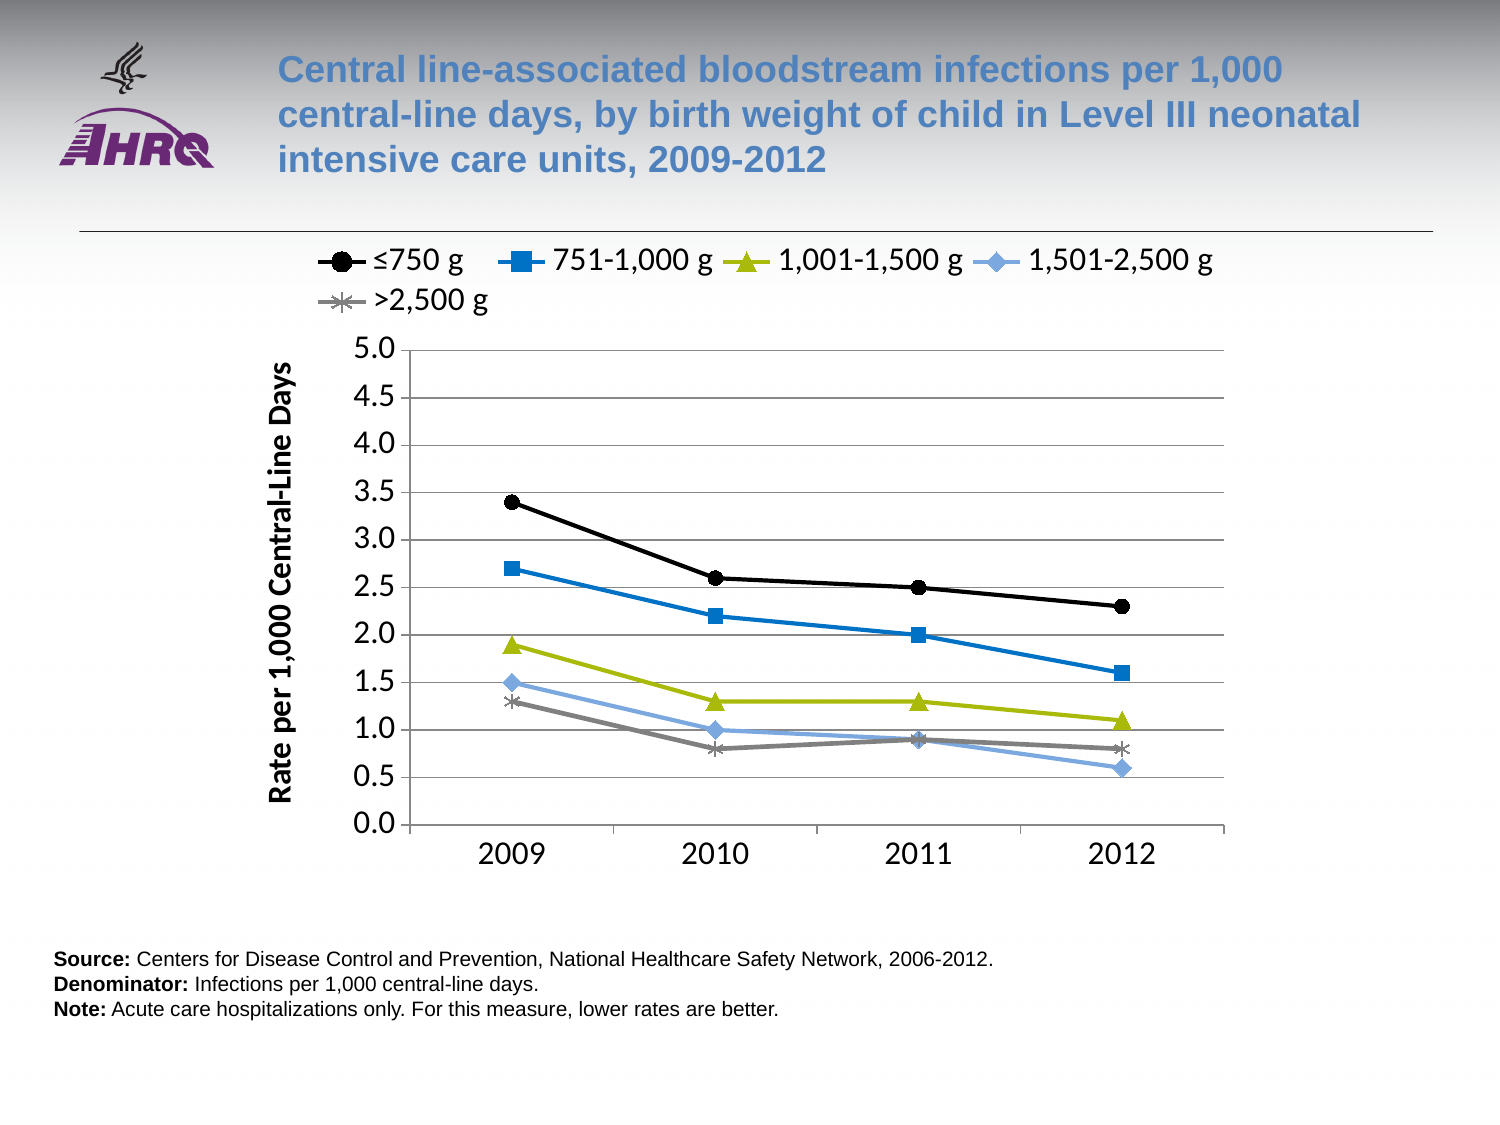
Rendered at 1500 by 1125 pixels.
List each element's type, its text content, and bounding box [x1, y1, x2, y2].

title Central line-associated bloodstream infections per 1,000 central-line days, by birth weight of child in Level III neonatal intensive care units, 2009-2012 [262, 12, 1425, 213]
picture [0, 0, 1500, 1125]
chart [254, 237, 1246, 926]
text_box Source: Centers for Disease Control and Prevention, National Healthcare Safety Network, 2006-2012. Denominator: Infections per 1,000 central-line days. Note: Acute care hospitalizations only. For this measure, lower rates are better. [38, 938, 1439, 1028]
